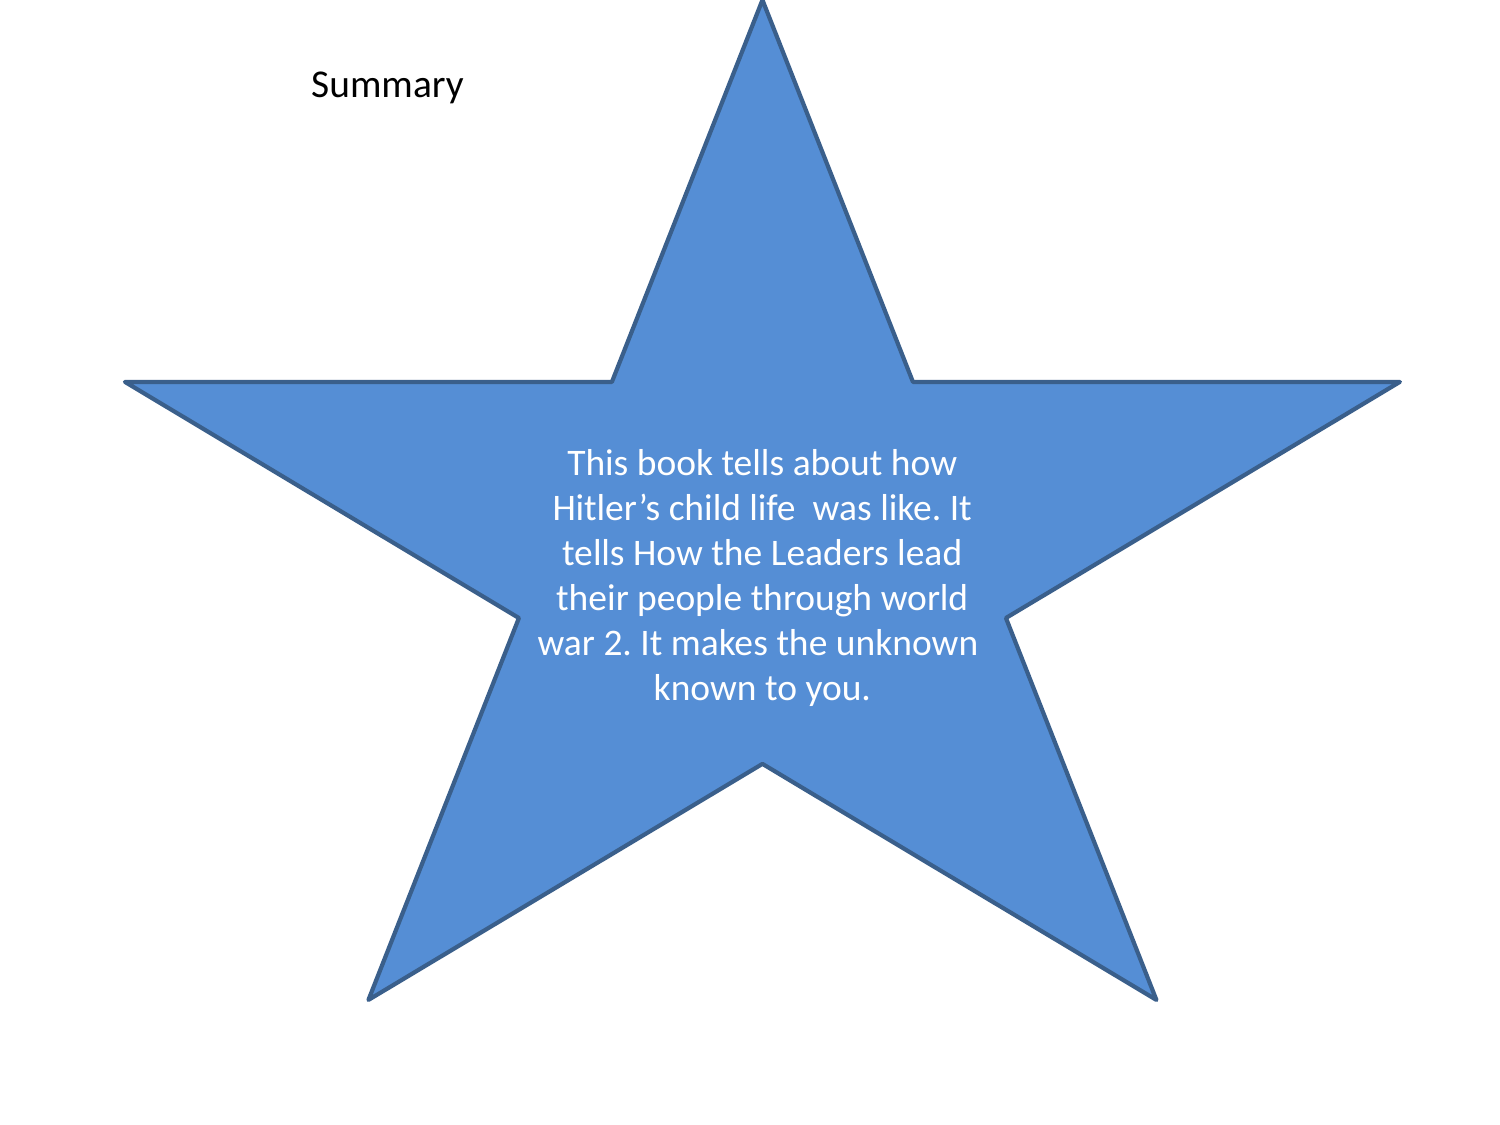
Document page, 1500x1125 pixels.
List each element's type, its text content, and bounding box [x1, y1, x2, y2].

title Summary [174, 50, 600, 113]
text_box This book tells about how Hitler’s child life was like. It tells How the Leaders lead their people through world war 2. It makes the unknown known to you. [122, 0, 1402, 1002]
